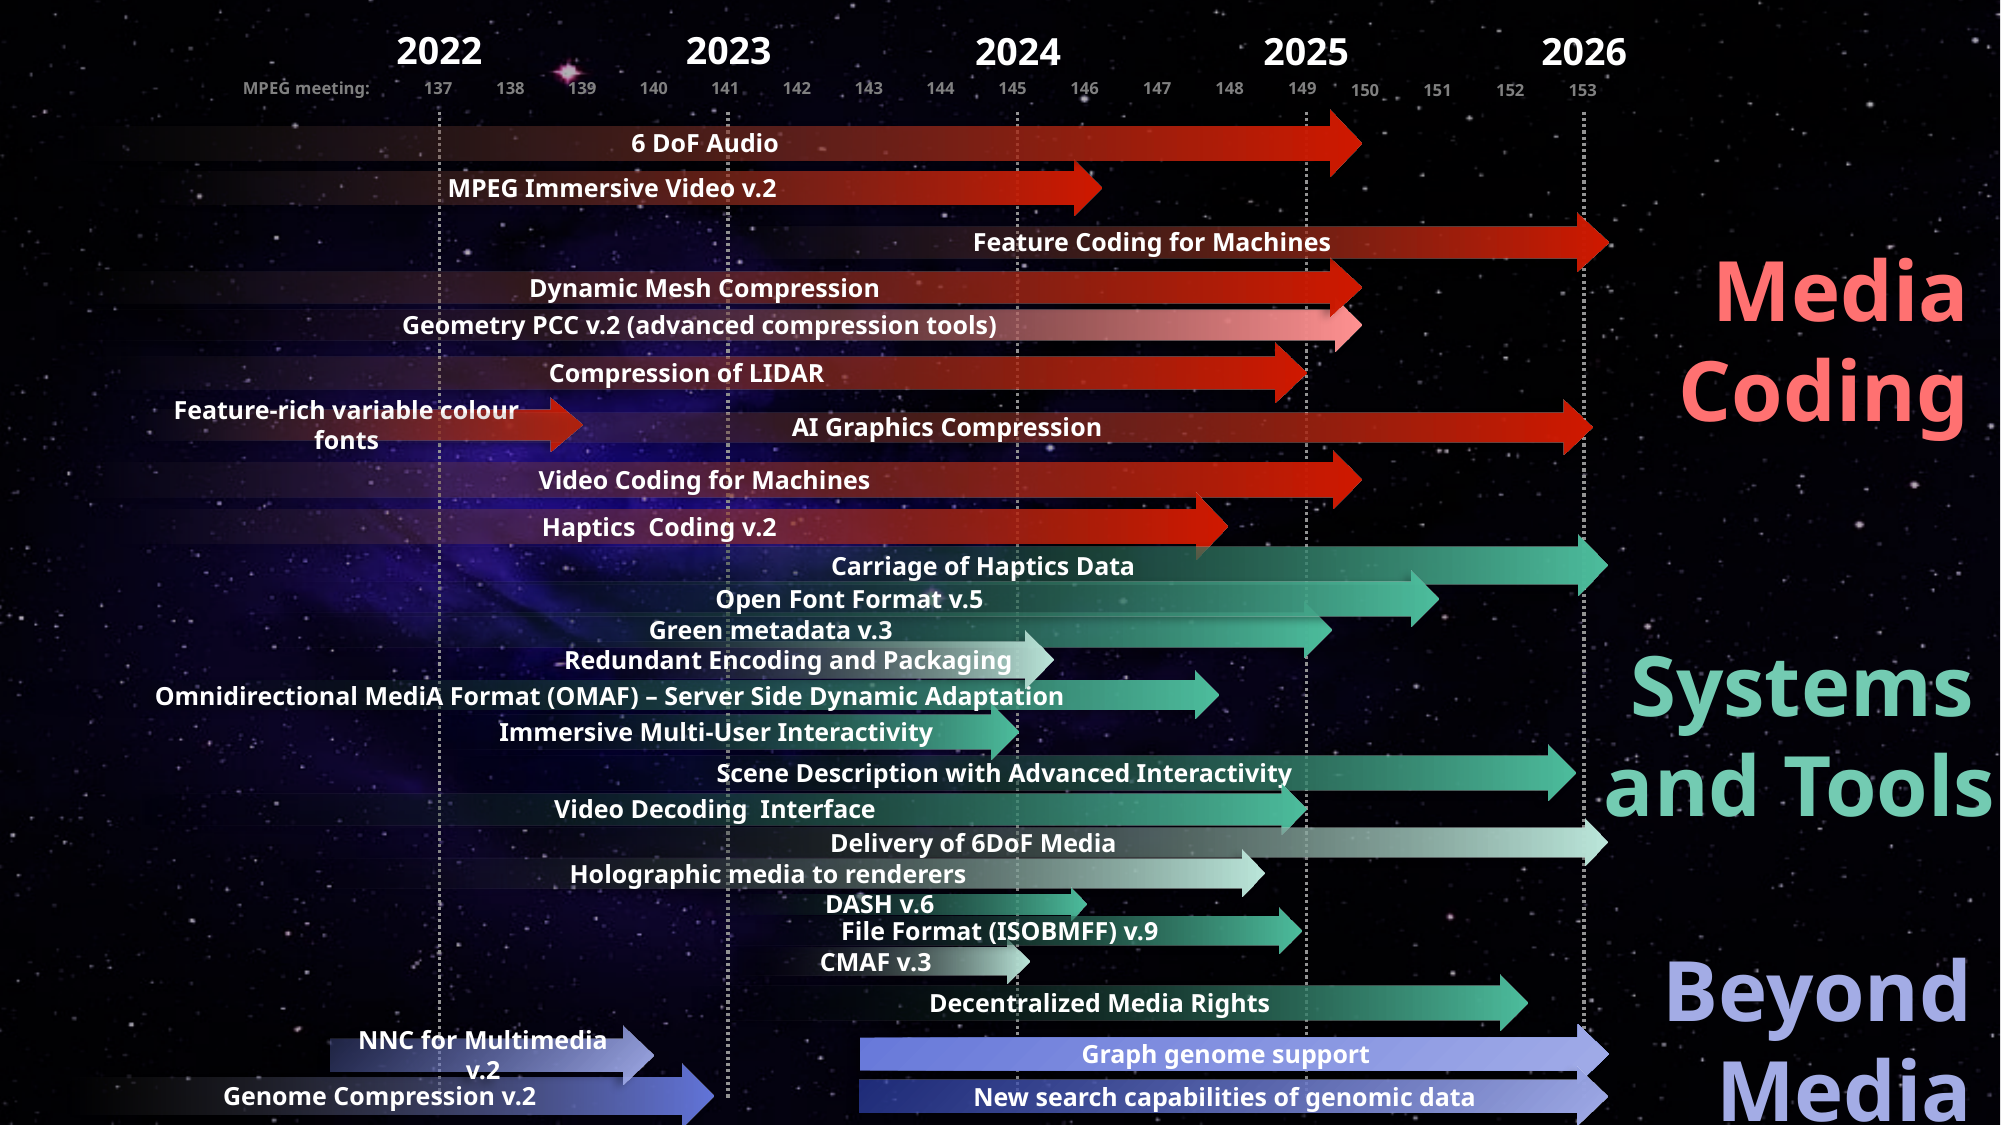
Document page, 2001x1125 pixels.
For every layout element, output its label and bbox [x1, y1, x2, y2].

text_box [228, 20, 1641, 109]
text_box [17, 109, 2000, 1125]
picture [0, 0, 2001, 1125]
